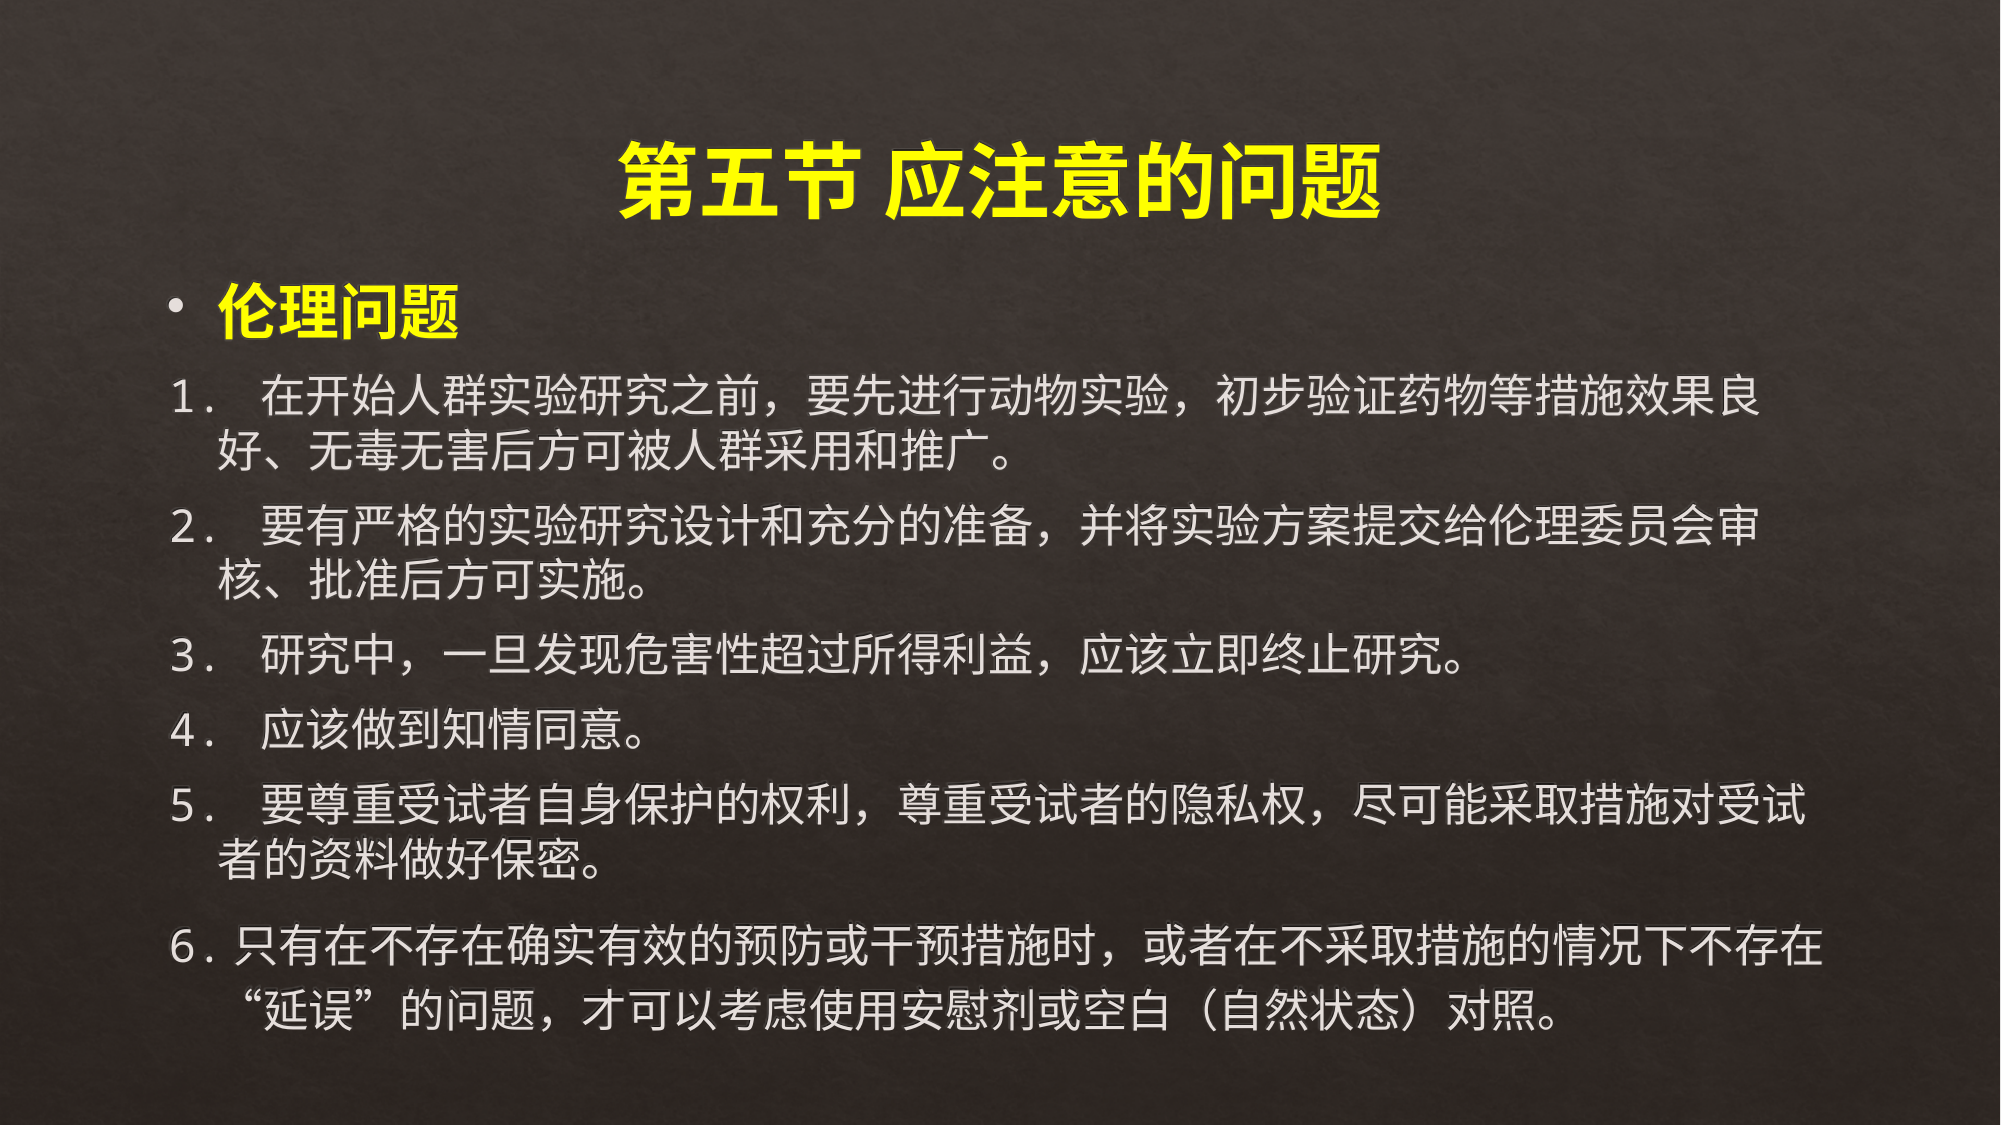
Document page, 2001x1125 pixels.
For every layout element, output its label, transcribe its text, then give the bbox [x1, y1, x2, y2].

list 伦理问题 1. 在开始人群实验研究之前，要先进行动物实验，初步验证药物等措施效果良好、无毒无害后方可被人群采用和推广。 2. 要有严格的实验研究设计和充分的准备，并将实验方案提交给伦理委员会审核、批准后方可实施。 3. 研究中，一旦发现危害性超过所得利益，应该立即终止研究。 4. 应该做到知情同意。 5. 要尊重受试者自身保护的权利，尊重受试者的隐私权，尽可能采取措施对受试者的资料做好保密。 6.只有在不存在确实有效的预防或干预措施时，或者在不采取措施的情况下不存在“延误”的问题，才可以考虑使用安慰剂或空白（自然状态）对照。 [147, 197, 1847, 1046]
title 第五节 应注意的问题 [150, 99, 1849, 260]
